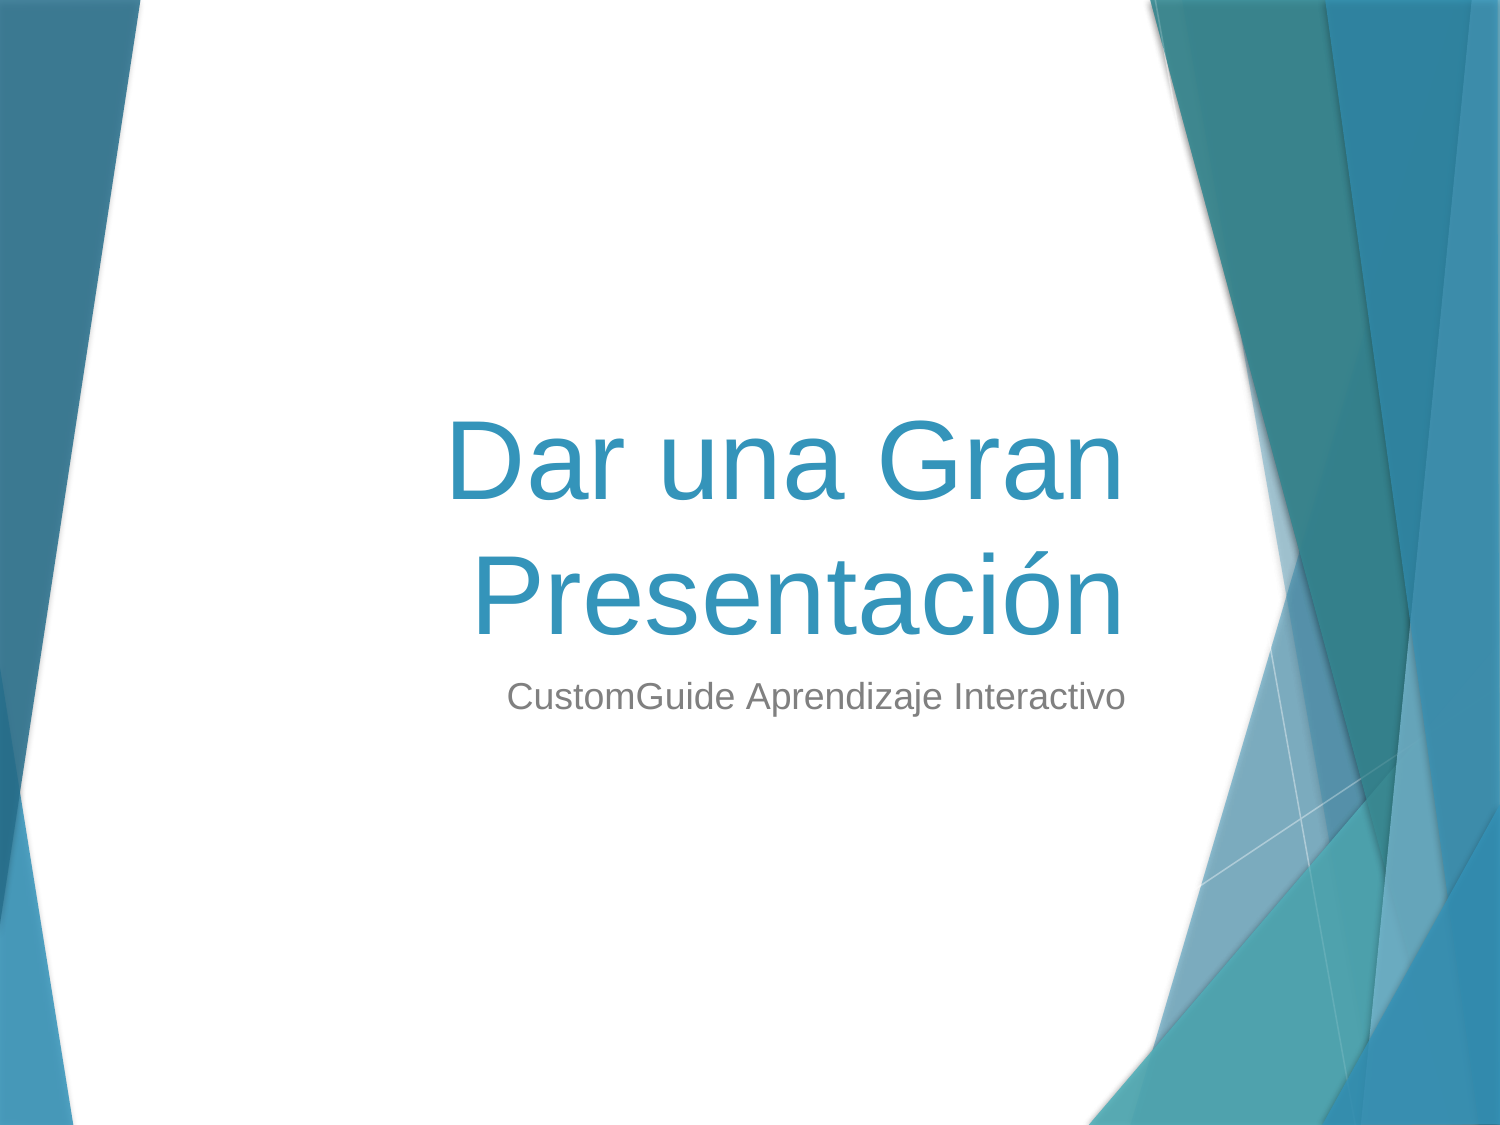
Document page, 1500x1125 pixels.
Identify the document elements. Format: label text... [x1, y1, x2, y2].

title Dar una Gran Presentación [185, 394, 1142, 664]
subtitle CustomGuide Aprendizaje Interactivo [185, 664, 1142, 845]
